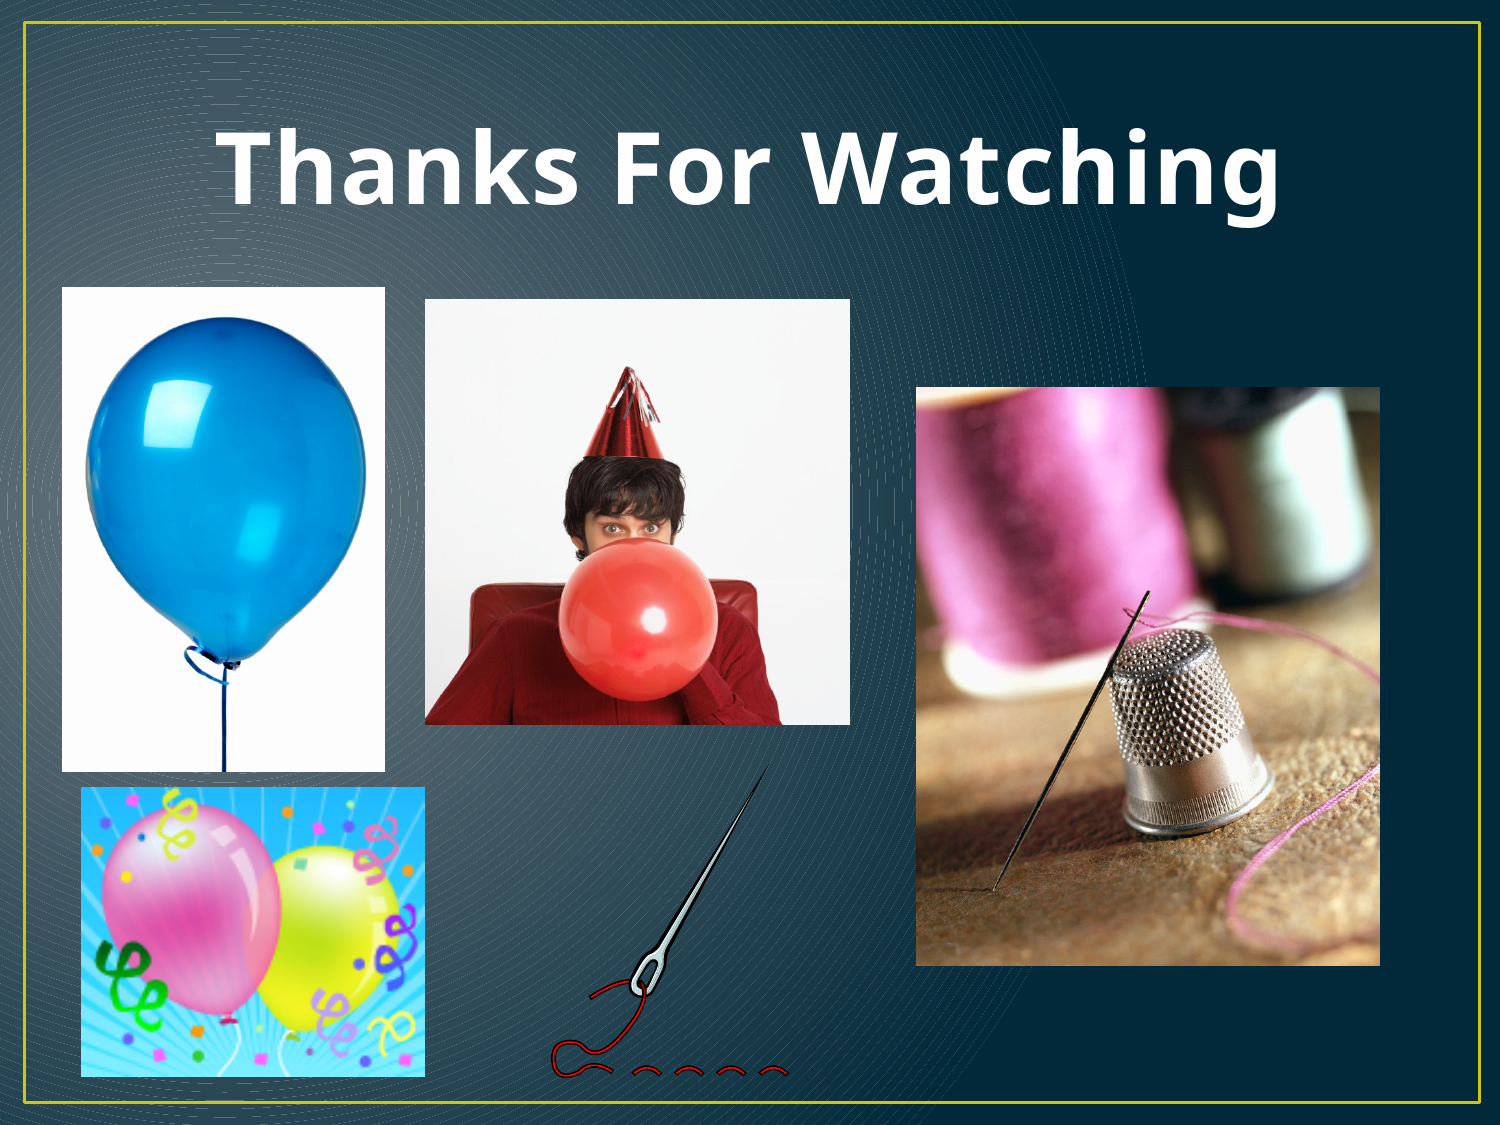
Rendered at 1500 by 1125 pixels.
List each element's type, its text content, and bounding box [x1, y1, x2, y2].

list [62, 287, 385, 772]
picture [986, 972, 998, 981]
picture [80, 787, 426, 1077]
title Thanks For Watching [75, 45, 1425, 233]
picture [916, 381, 1379, 966]
picture [424, 299, 851, 726]
picture [549, 763, 790, 1082]
